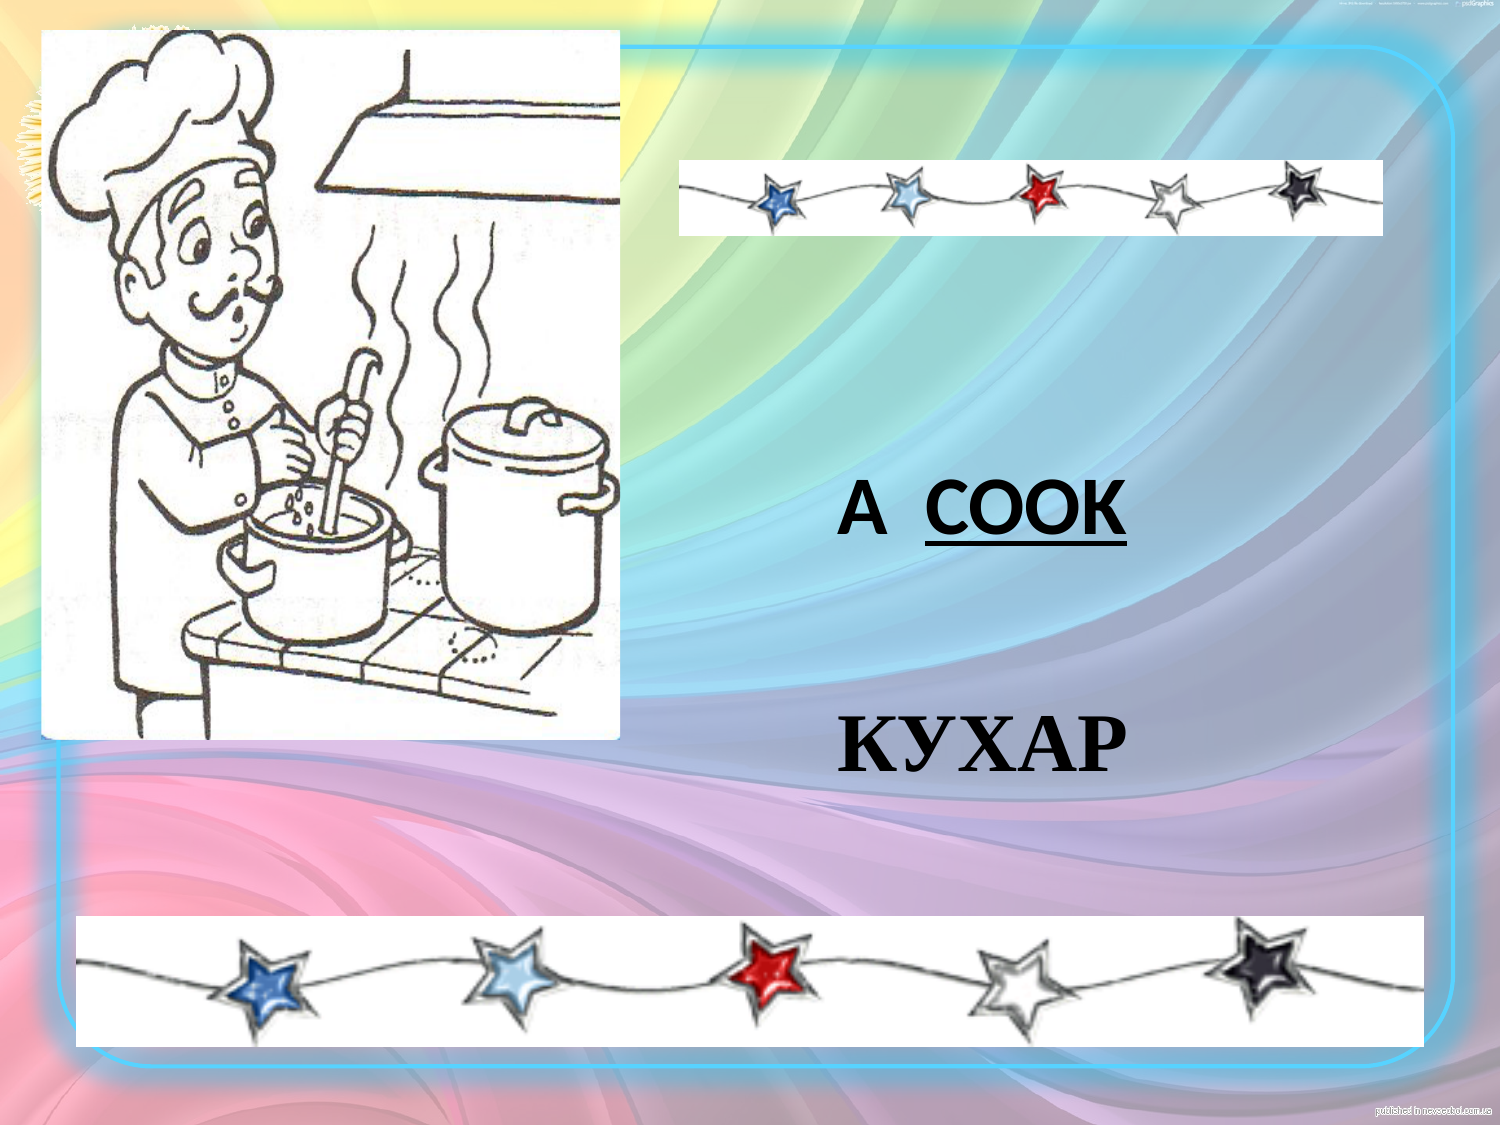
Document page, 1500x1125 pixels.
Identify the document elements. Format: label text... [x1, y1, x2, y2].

text_box КУХАР [822, 680, 1144, 796]
picture [76, 916, 1424, 1047]
picture [678, 160, 1383, 237]
picture [11, 11, 621, 740]
text_box A COOK [822, 444, 1142, 560]
